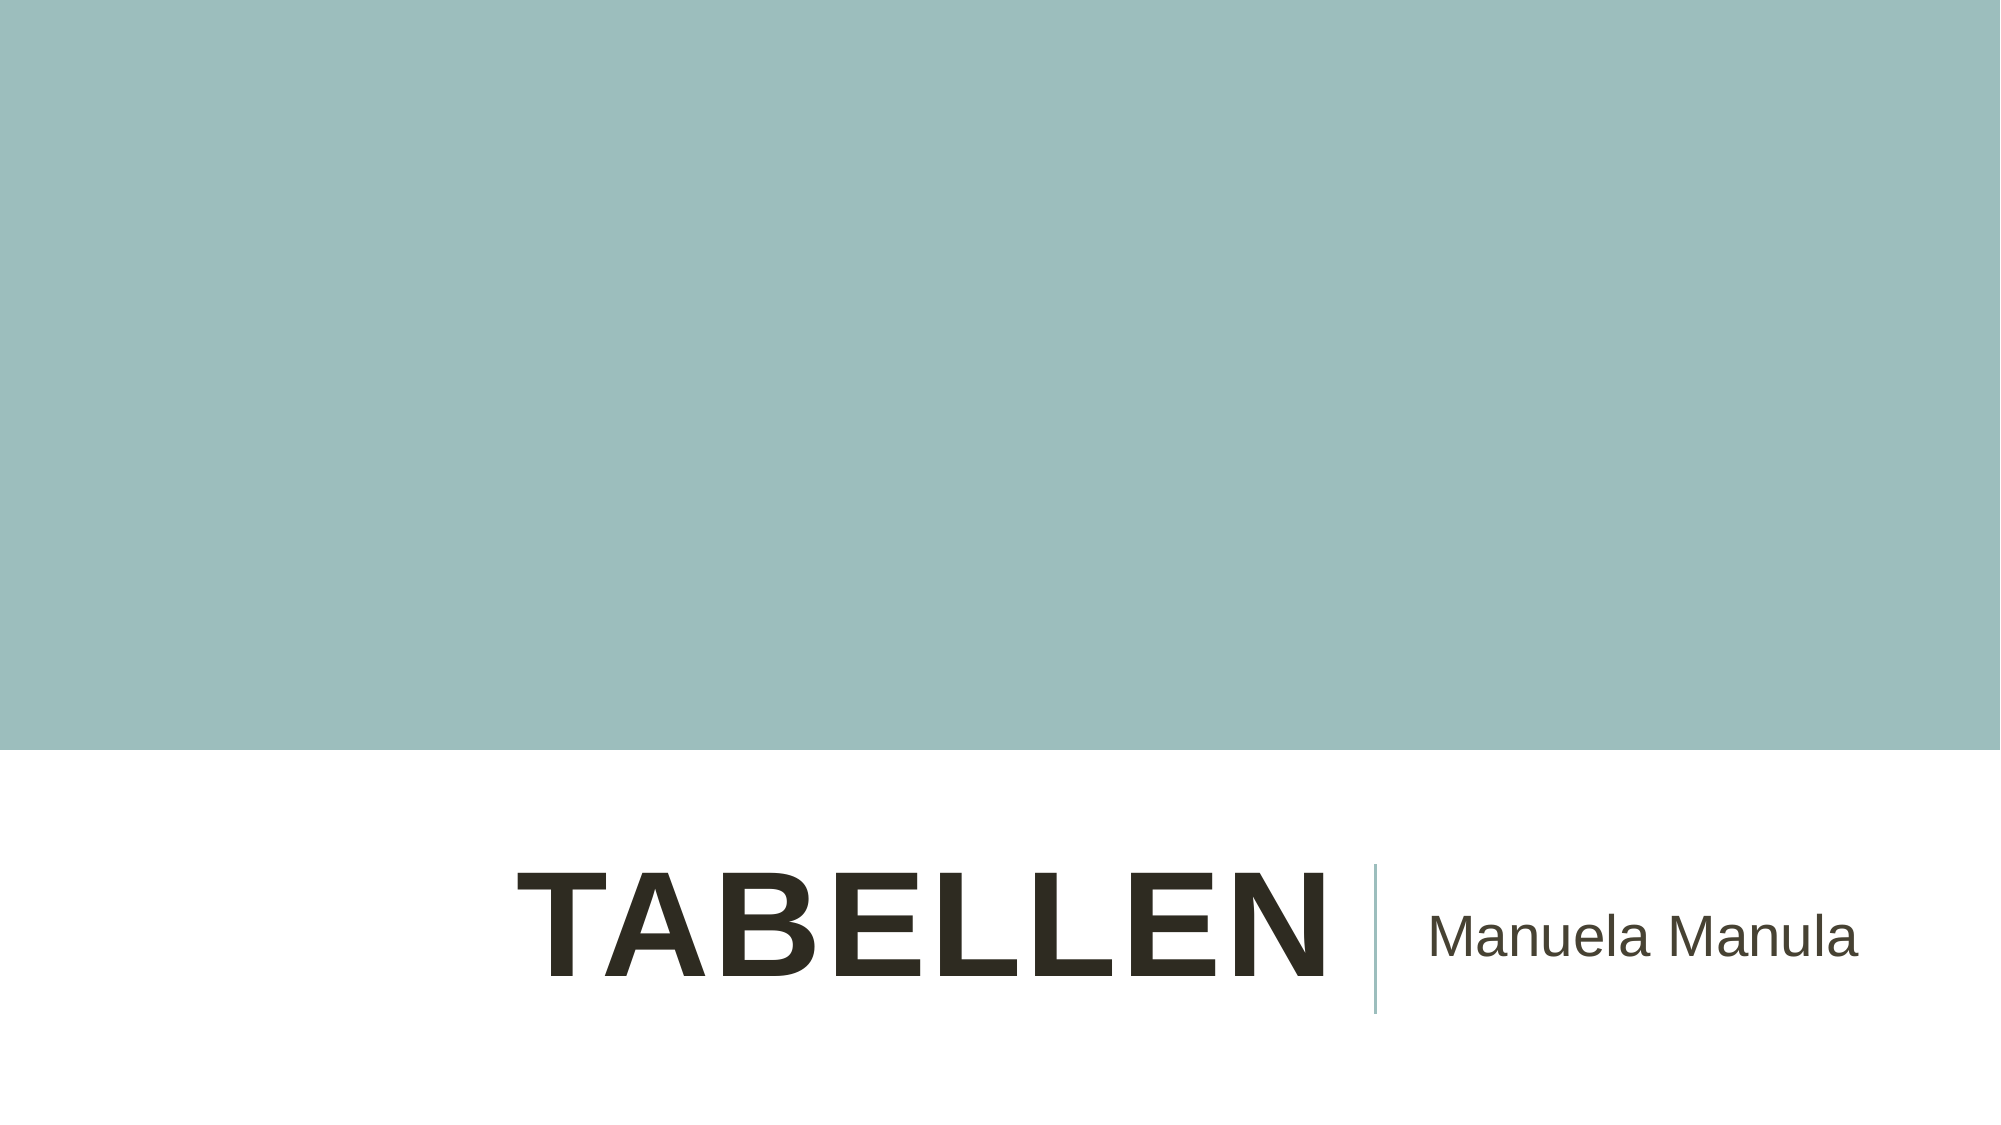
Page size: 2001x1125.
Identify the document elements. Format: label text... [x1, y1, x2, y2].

subtitle Manuela Manula [1412, 813, 1938, 1054]
title Tabellen [75, 813, 1350, 1054]
